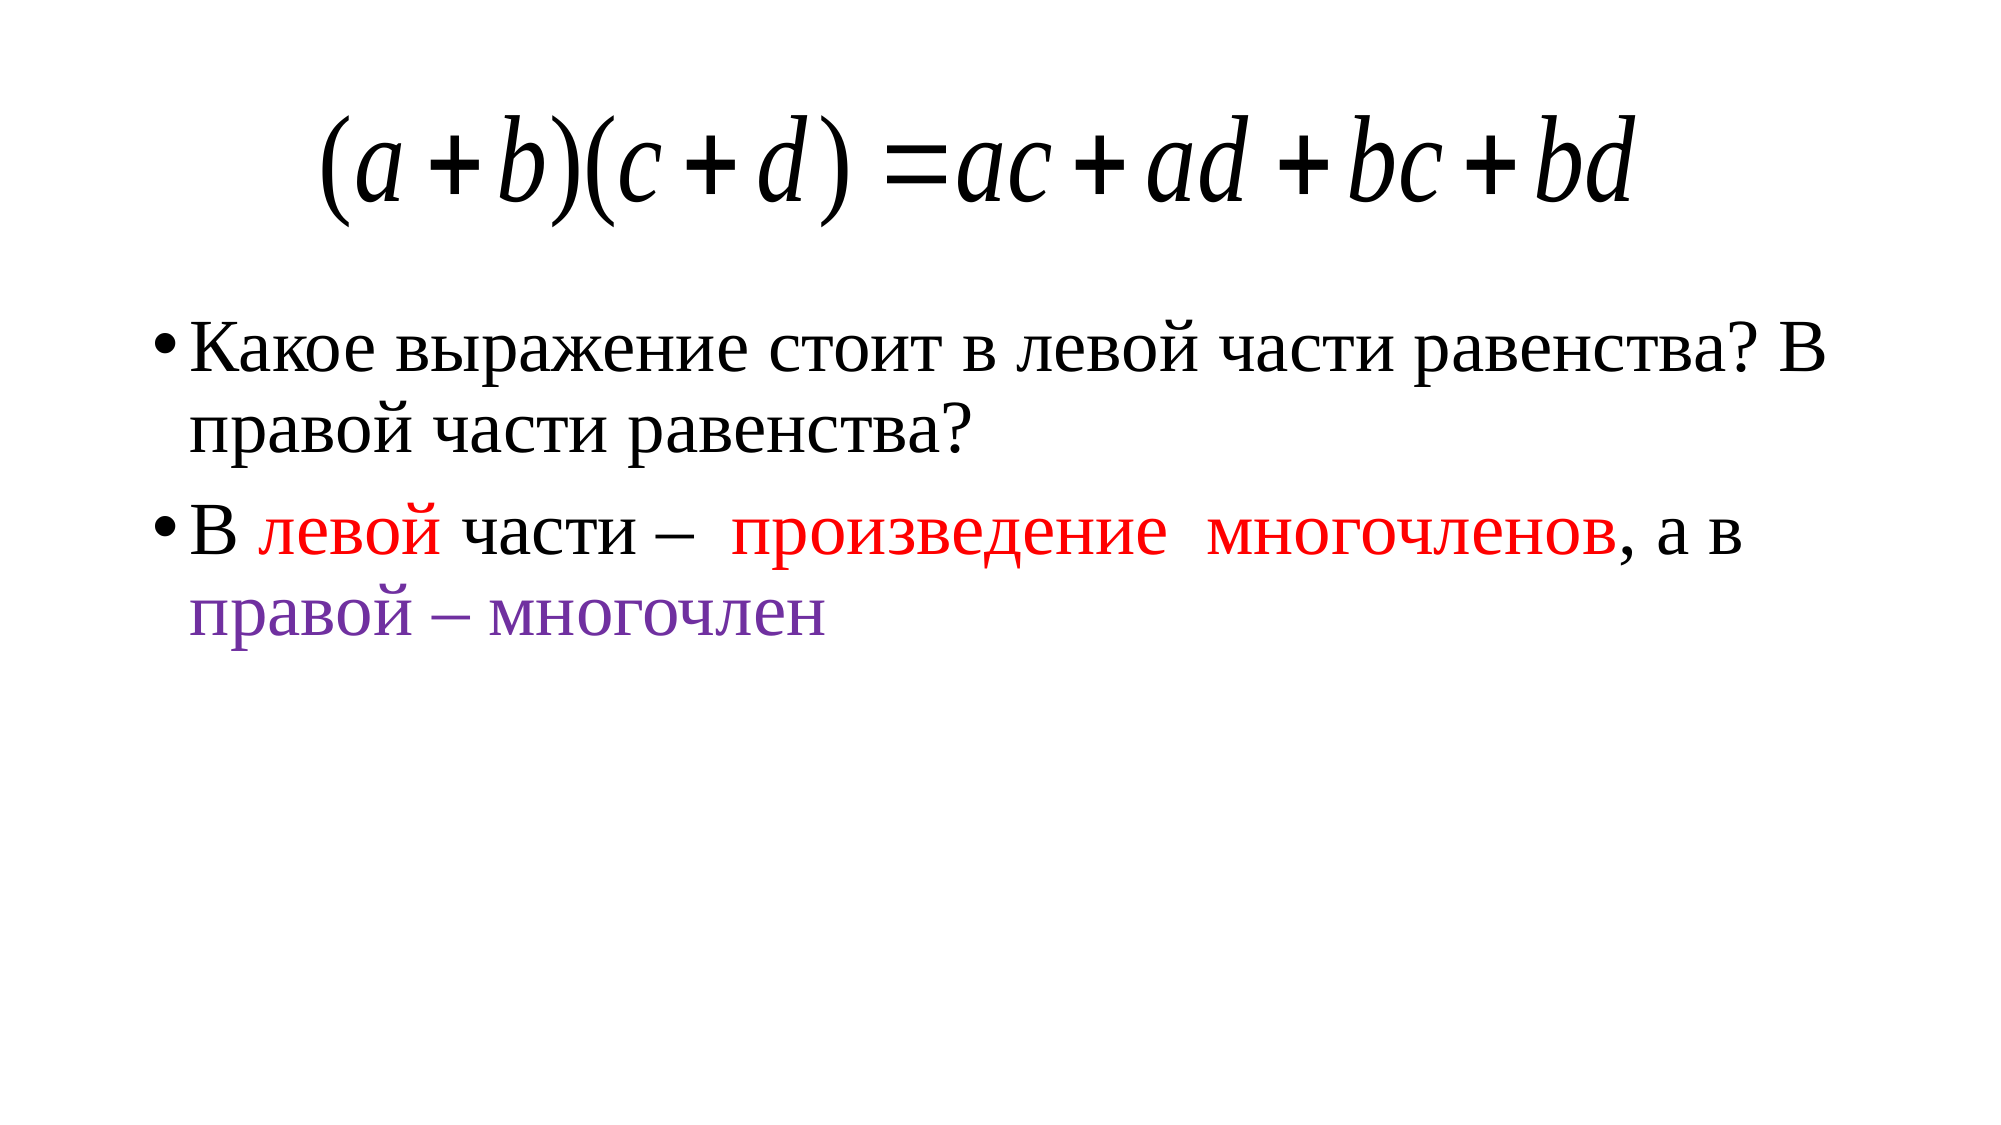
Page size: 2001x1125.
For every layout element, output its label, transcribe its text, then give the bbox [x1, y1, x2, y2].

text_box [304, 87, 1665, 253]
list Какое выражение стоит в левой части равенства? В правой части равенства? В левой части – произведение многочленов, а в правой – многочлен [137, 299, 1863, 1014]
